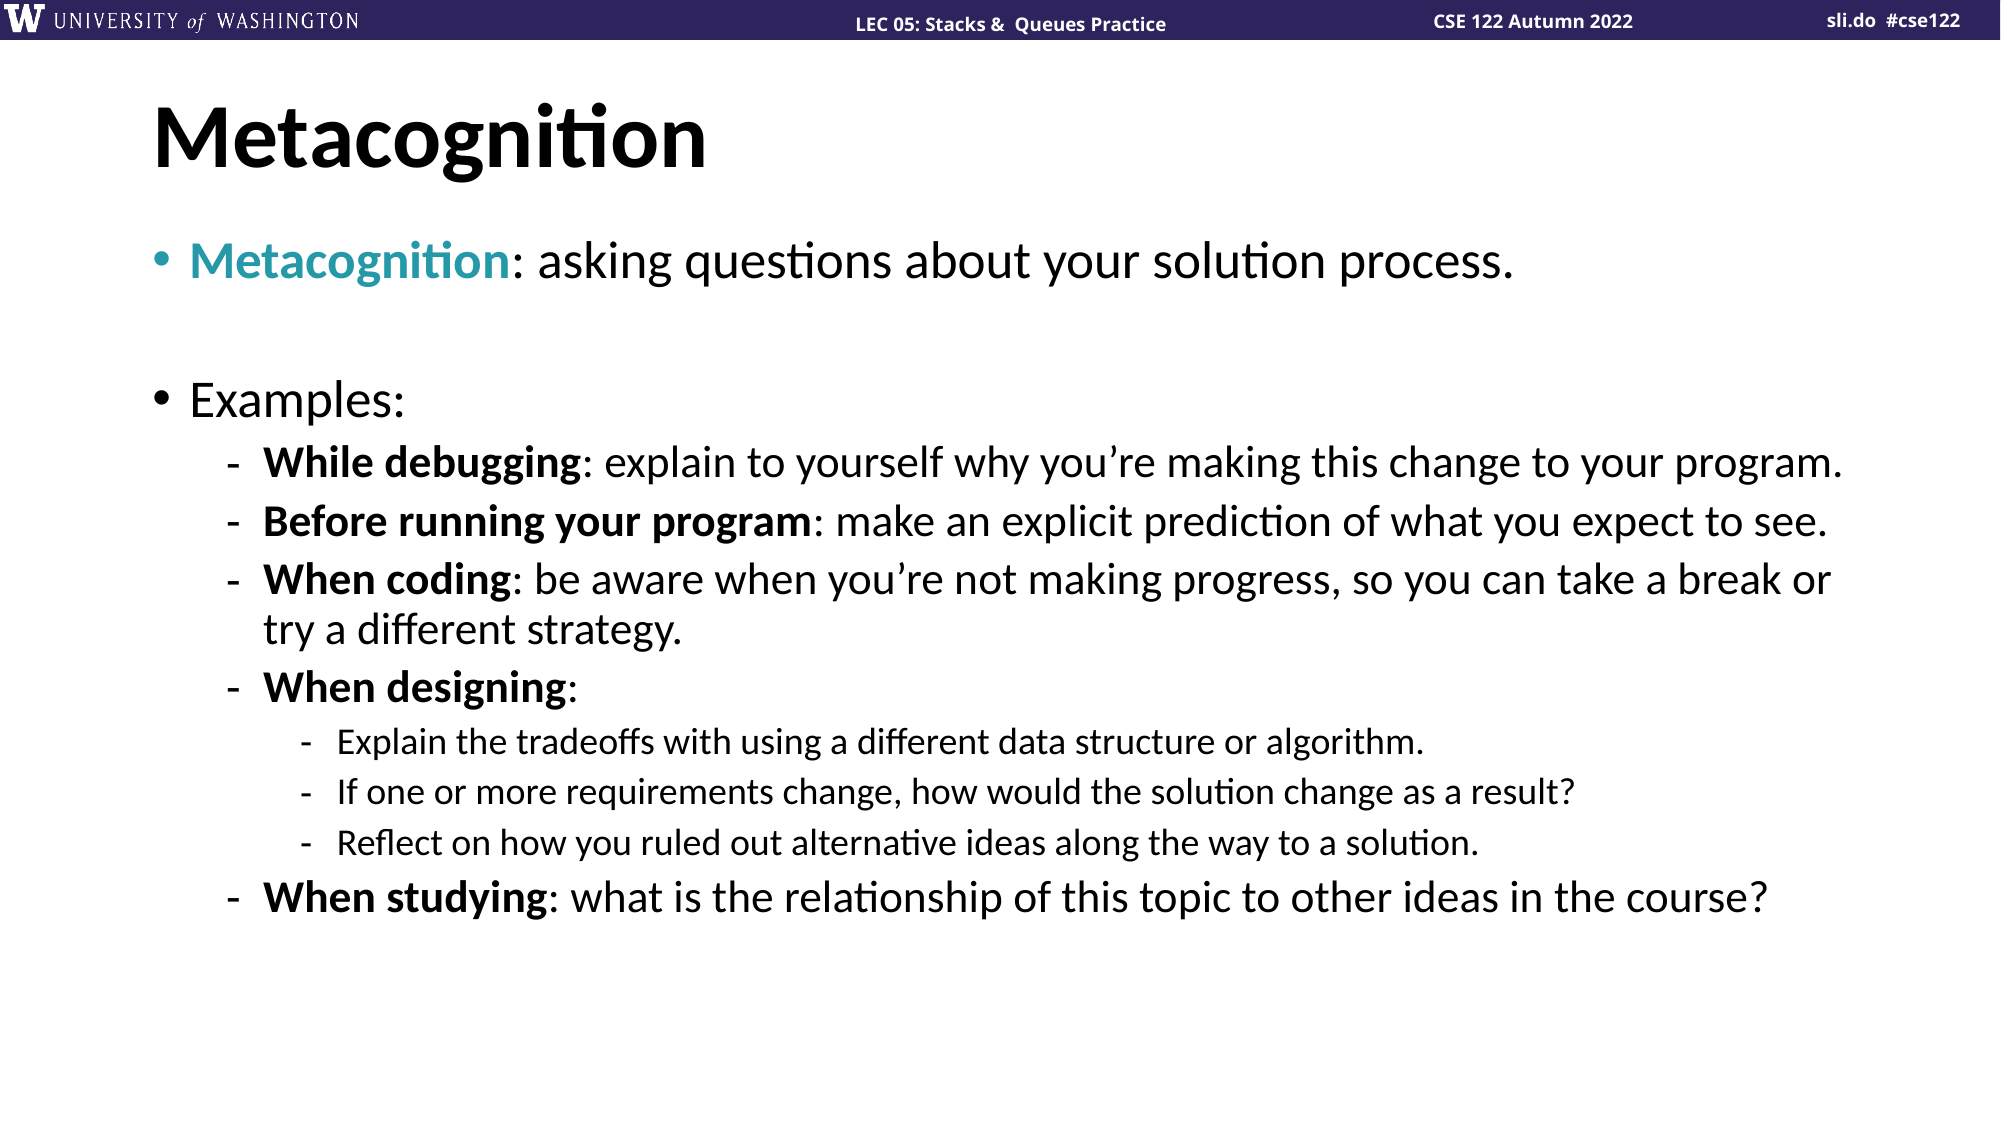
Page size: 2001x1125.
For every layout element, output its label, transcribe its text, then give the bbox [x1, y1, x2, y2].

list Metacognition: asking questions about your solution process. Examples: While debugging: explain to yourself why you’re making this change to your program. Before running your program: make an explicit prediction of what you expect to see. When coding: be aware when you’re not making progress, so you can take a break or try a different strategy. When designing: Explain the tradeoffs with using a different data structure or algorithm. If one or more requirements change, how would the solution change as a result? Reflect on how you ruled out alternative ideas along the way to a solution. When studying: what is the relationship of this topic to other ideas in the course? [137, 224, 1863, 1014]
picture [4, 4, 358, 33]
title Metacognition [137, 74, 1863, 200]
